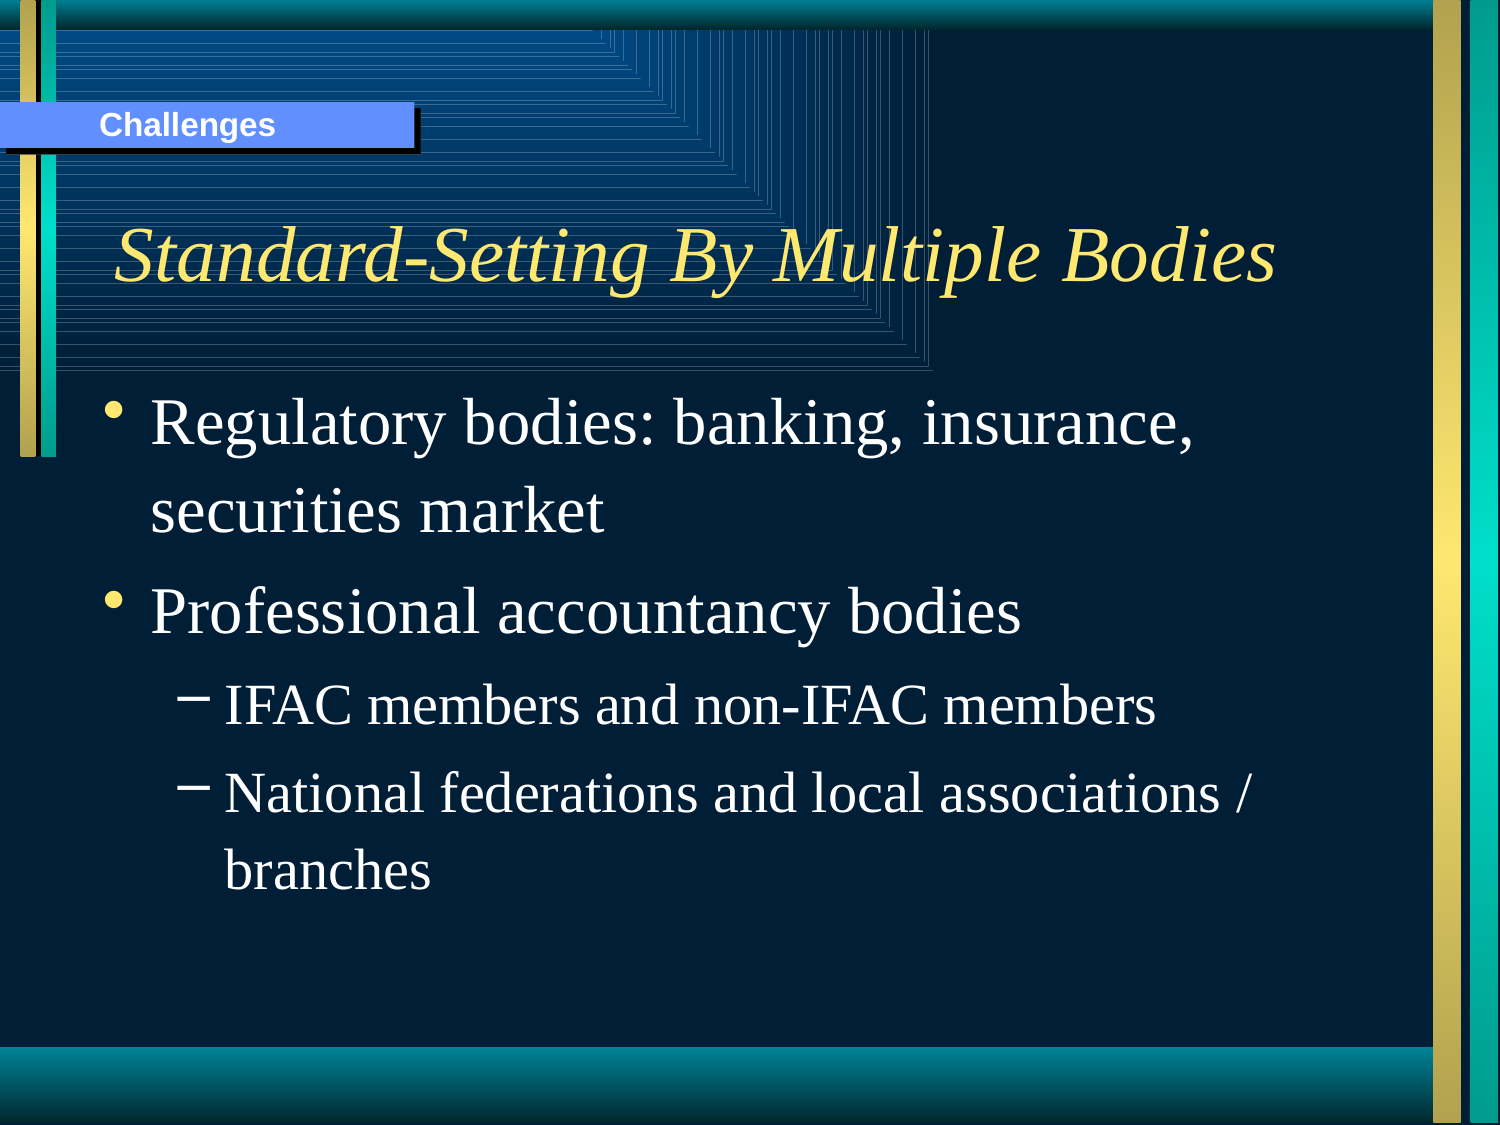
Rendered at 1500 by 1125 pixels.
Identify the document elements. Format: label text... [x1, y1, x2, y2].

text_box Challenges [0, 87, 573, 153]
text_box Standard-Setting By Multiple Bodies [99, 162, 1388, 338]
subtitle Regulatory bodies: banking, insurance, securities market Professional accountancy bodies IFAC members and non-IFAC members National federations and local associations / branches [87, 362, 1438, 990]
